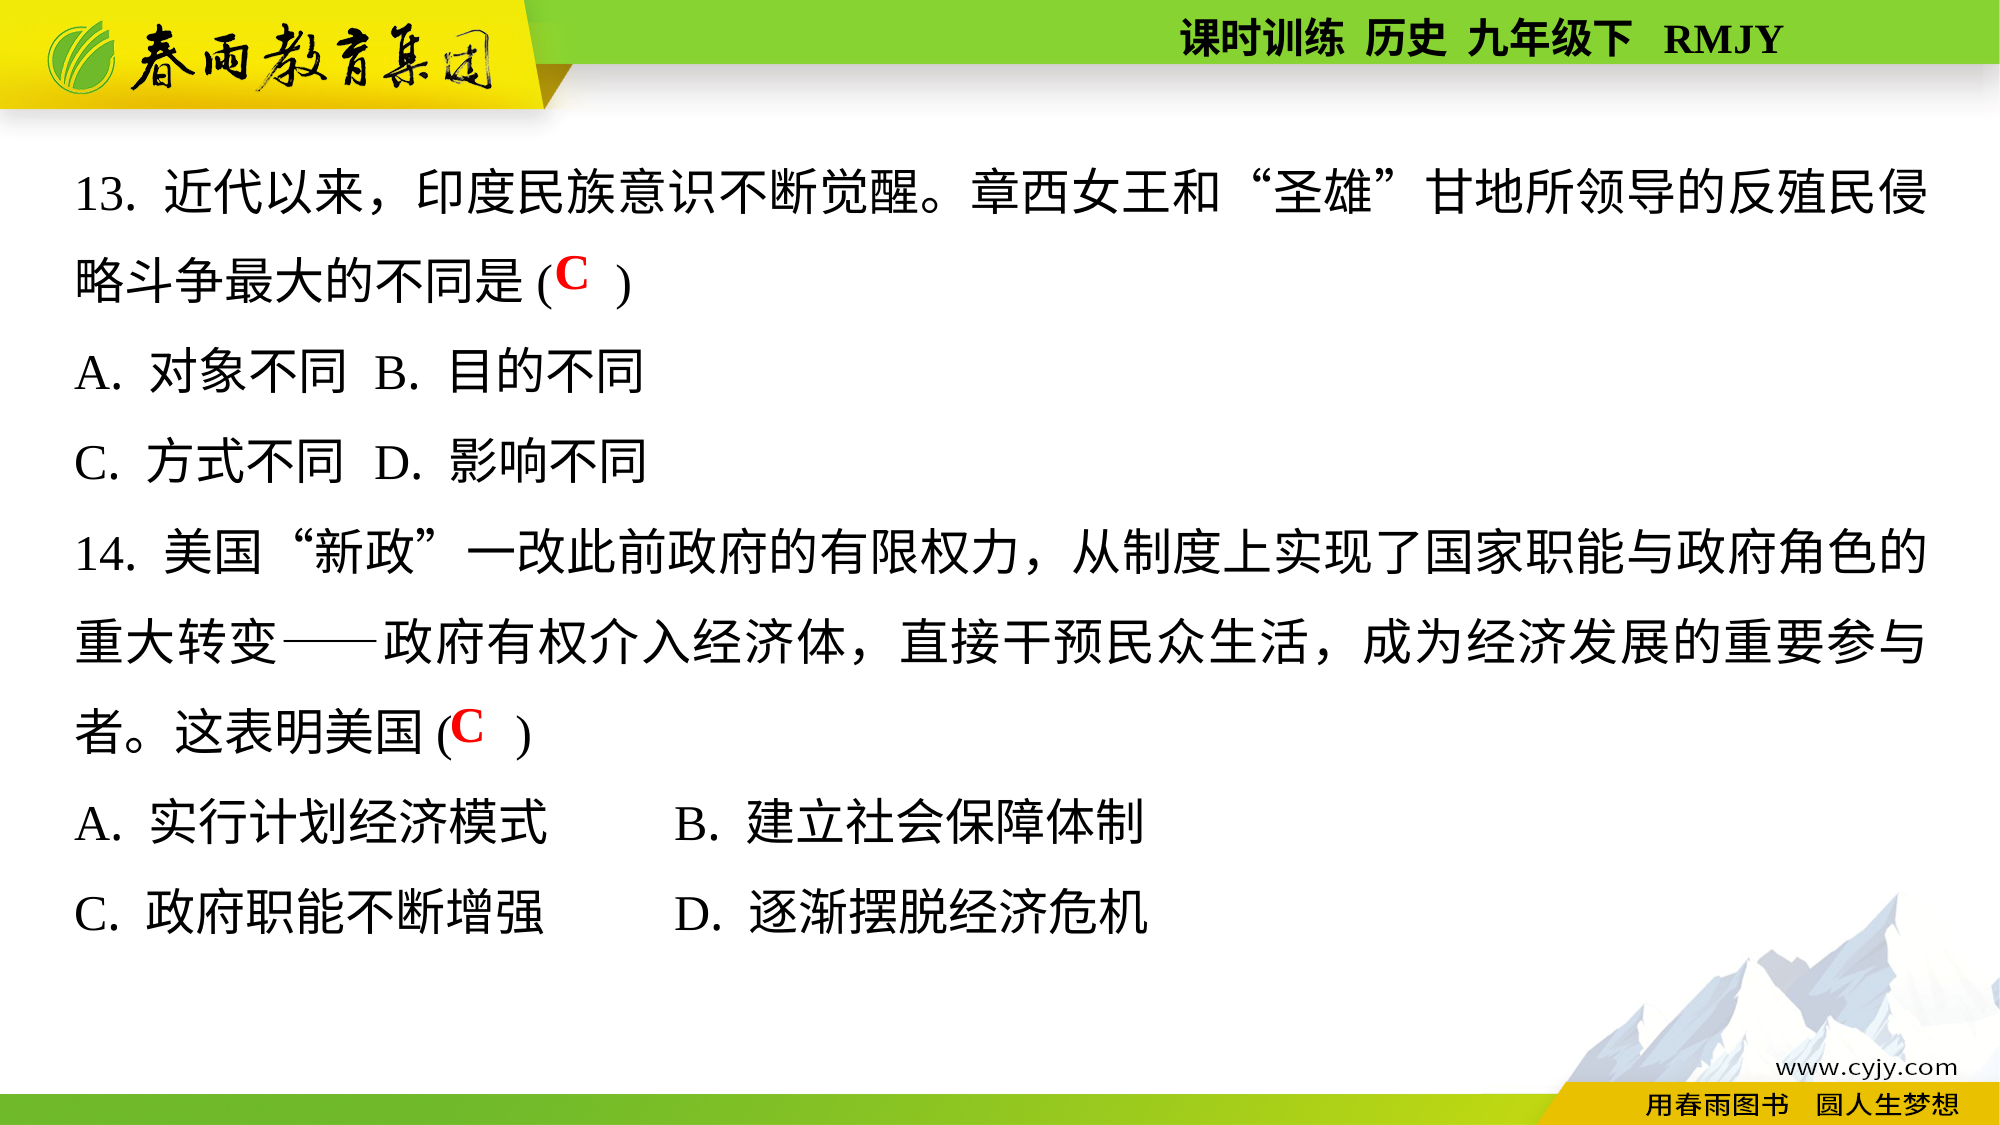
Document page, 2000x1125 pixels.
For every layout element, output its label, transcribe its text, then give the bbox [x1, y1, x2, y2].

list 13. 近代以来，印度民族意识不断觉醒。章西女王和“圣雄”甘地所领导的反殖民侵略斗争最大的不同是( ) A. 对象不同 B. 目的不同 C. 方式不同 D. 影响不同 14. 美国“新政”一改此前政府的有限权力，从制度上实现了国家职能与政府角色的重大转变——政府有权介入经济体，直接干预民众生活，成为经济发展的重要参与者。这表明美国( ) A. 实行计划经济模式 B. 建立社会保障体制 C. 政府职能不断增强 D. 逐渐摆脱经济危机 [59, 122, 1944, 956]
picture [0, 0, 2000, 1125]
text_box C [539, 231, 606, 307]
text_box C [434, 684, 501, 760]
